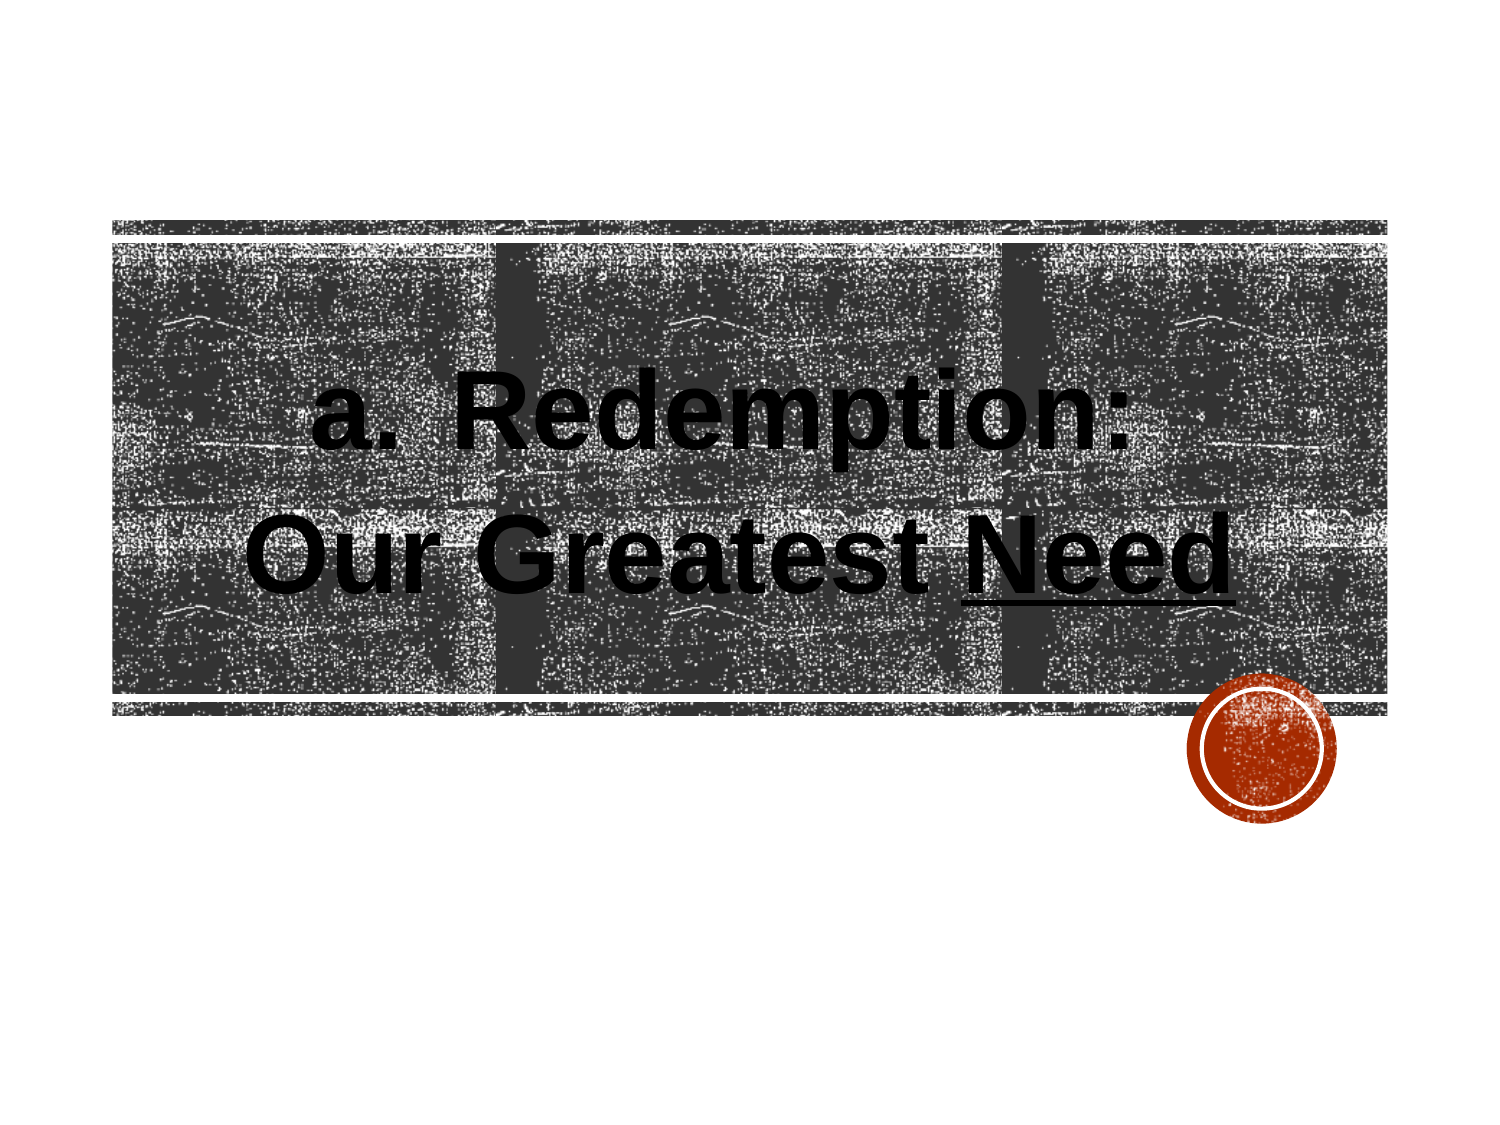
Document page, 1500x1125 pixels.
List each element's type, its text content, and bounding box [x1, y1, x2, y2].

text_box Redemption: Our Greatest Need [110, 320, 1369, 624]
